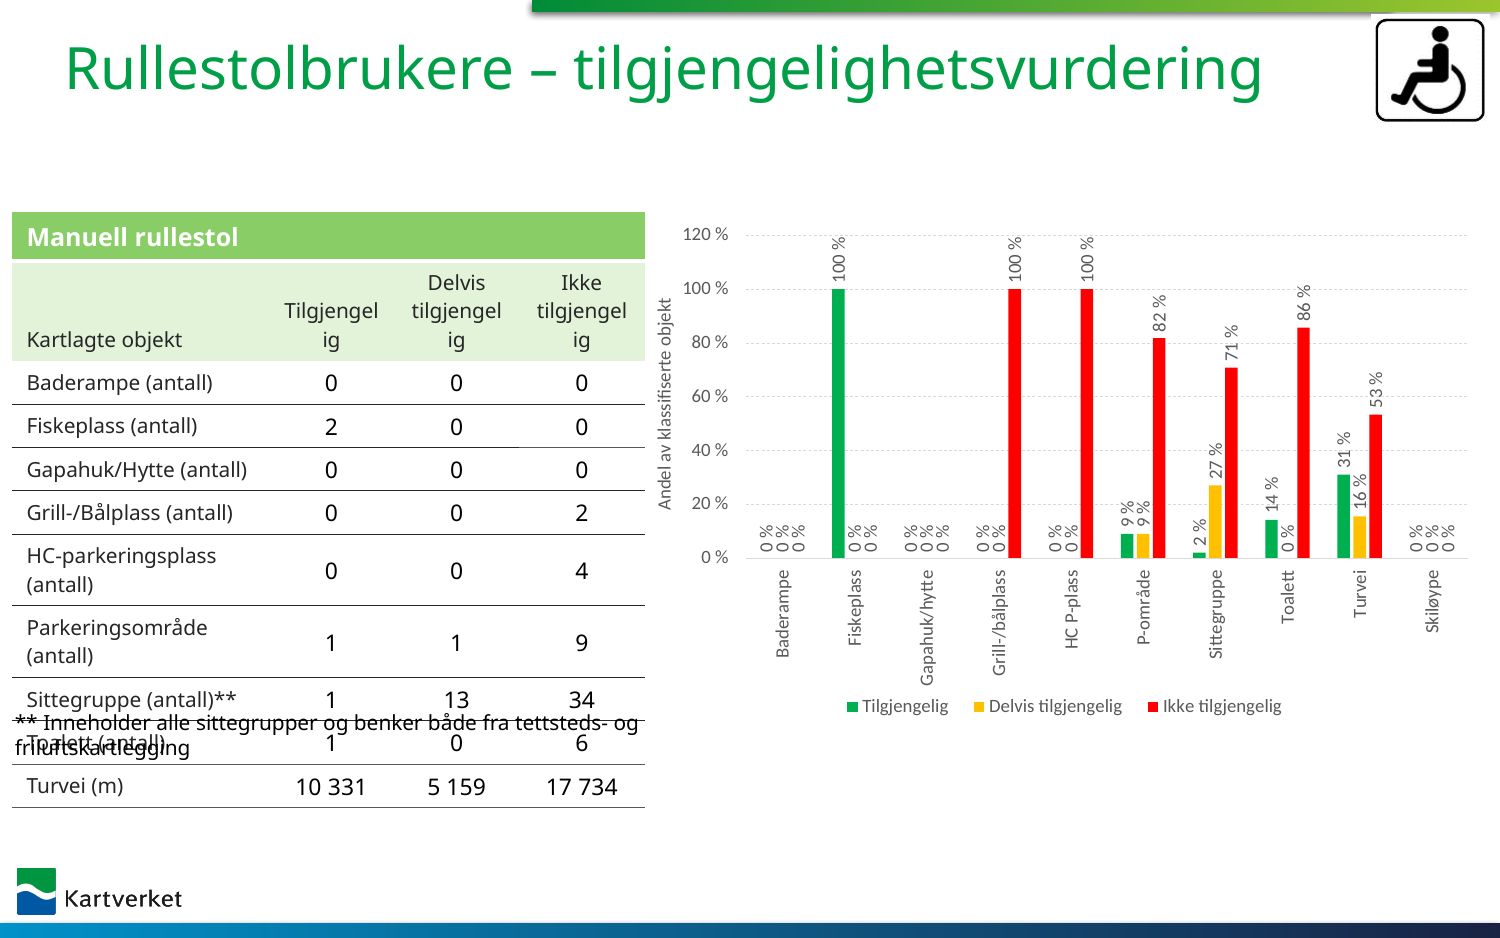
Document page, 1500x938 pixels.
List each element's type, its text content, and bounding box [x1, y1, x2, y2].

picture [1371, 13, 1491, 127]
table_cell 34 [519, 678, 638, 702]
table_cell Ikke tilgjengelig [519, 263, 638, 361]
table_cell HC-parkeringsplass (antall) [12, 535, 269, 605]
table_cell 1 [269, 678, 394, 702]
table_cell 9 [519, 606, 638, 677]
table_cell 0 [394, 448, 519, 490]
table_cell 10 331 [269, 768, 394, 807]
table_cell 17 734 [519, 768, 645, 807]
picture [643, 218, 1480, 728]
table_cell Gapahuk/Hytte (antall) [12, 448, 269, 490]
table_cell Delvis tilgjengelig [394, 263, 519, 361]
table_cell 2 [269, 405, 394, 447]
table_cell Tilgjengelig [269, 263, 394, 361]
table_cell Parkeringsområde (antall) [12, 606, 269, 677]
table_cell 2 [519, 491, 638, 534]
table_cell Fiskeplass (antall) [12, 405, 269, 447]
table_header Manuell rullestol [12, 212, 645, 259]
table_cell 0 [269, 535, 394, 605]
table_cell Turvei (m) [12, 768, 269, 807]
table_cell 13 [394, 678, 519, 702]
table_cell 0 [394, 535, 519, 605]
table_cell 4 [519, 535, 638, 605]
table_cell Baderampe (antall) [12, 361, 269, 404]
table_cell 0 [394, 491, 519, 534]
table_cell Grill-/Bålplass (antall) [12, 491, 269, 534]
text_box ** Inneholder alle sittegrupper og benker både fra tettsteds- og friluftskartlegging [0, 702, 745, 768]
table_cell 1 [394, 606, 519, 677]
table_cell Sittegruppe (antall)** [12, 678, 269, 702]
text_box Rullestolbrukere – tilgjengelighetsvurdering [49, 12, 1372, 109]
table_cell 5 159 [394, 768, 519, 807]
table_cell 0 [394, 405, 519, 447]
table_cell Kartlagte objekt [12, 263, 269, 361]
table_cell 0 [519, 405, 638, 447]
table_cell 0 [269, 491, 394, 534]
table_cell 0 [519, 361, 638, 404]
table_cell 0 [269, 448, 394, 490]
table_cell 0 [269, 361, 394, 404]
table_cell 0 [519, 448, 638, 490]
table_cell 1 [269, 606, 394, 677]
table_cell 0 [394, 361, 519, 404]
